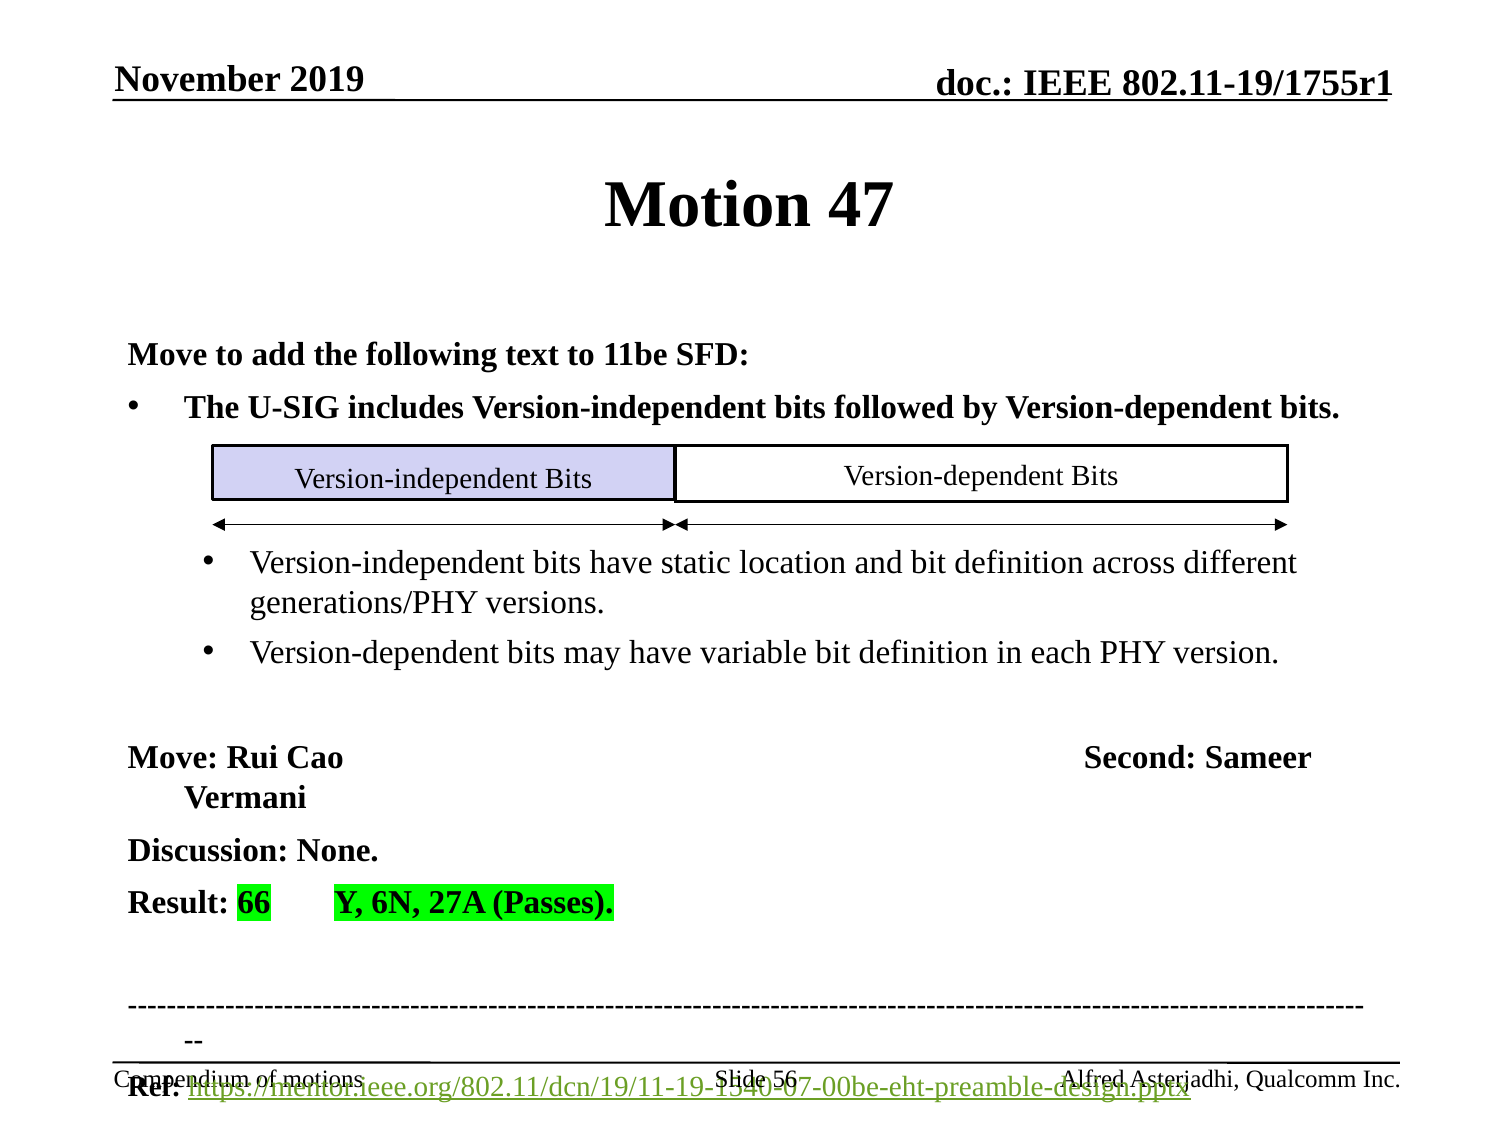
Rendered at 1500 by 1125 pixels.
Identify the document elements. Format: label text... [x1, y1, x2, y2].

title Motion 47 [112, 112, 1388, 288]
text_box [212, 445, 1288, 525]
list Move to add the following text to 11be SFD: The U-SIG includes Version-independent bits followed by Version-dependent bits. Version-independent bits have static location and bit definition across different generations/PHY versions. Version-dependent bits may have variable bit definition in each PHY version. Move: Rui Cao Second: Sameer Vermani Discussion: None. Result: 66 Y, 6N, 27A (Passes). --------------------------------------------------------------------------------------------------------------------------------- Ref: https://mentor.ieee.org/802.11/dcn/19/11-19-1540-07-00be-eht-preamble-design.pptx [112, 324, 1388, 1063]
text_box [725, 537, 775, 588]
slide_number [114, 54, 423, 100]
slide_number Slide 56 [712, 1061, 800, 1123]
footer Alfred Asterjadhi, Qualcomm Inc. [878, 1061, 1402, 1093]
